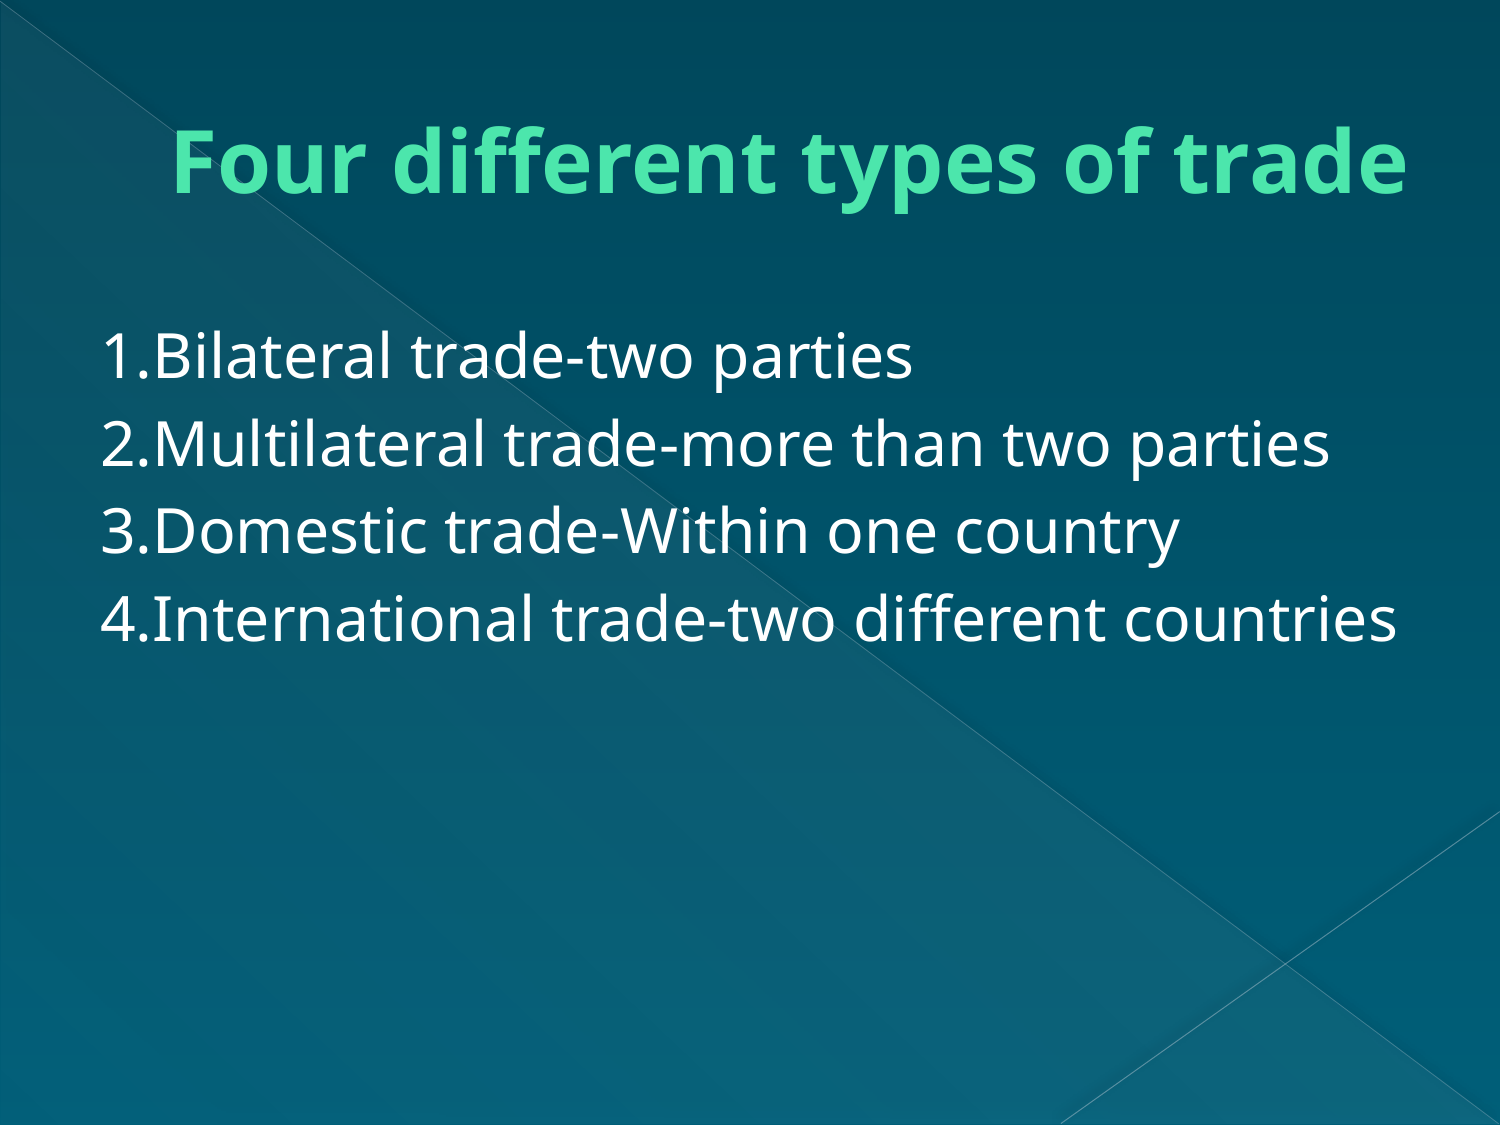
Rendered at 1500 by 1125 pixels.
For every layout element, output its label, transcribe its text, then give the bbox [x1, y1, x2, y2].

list 1.Bilateral trade-two parties 2.Multilateral trade-more than two parties 3.Domestic trade-Within one country 4.International trade-two different countries [75, 308, 1425, 1059]
title Four different types of trade [75, 43, 1425, 274]
